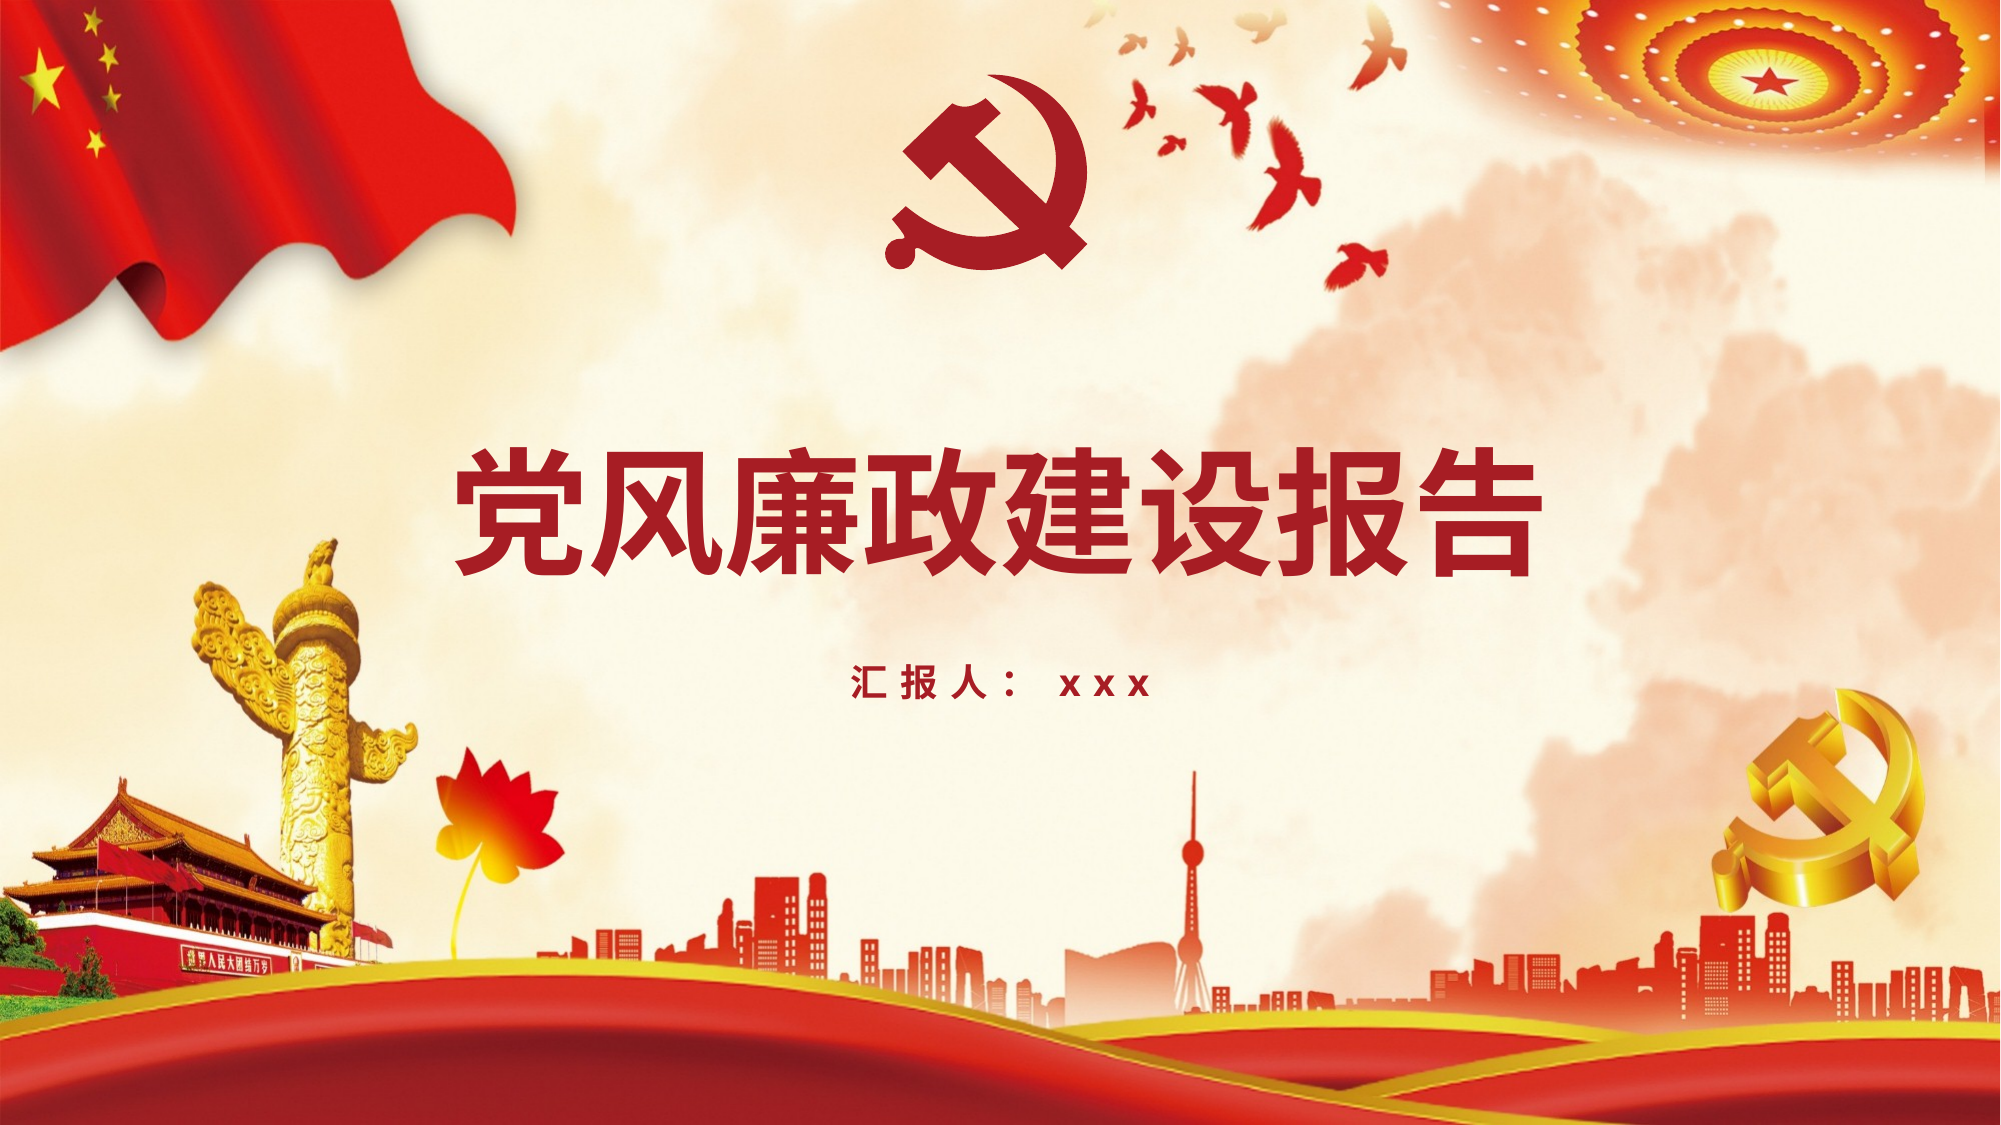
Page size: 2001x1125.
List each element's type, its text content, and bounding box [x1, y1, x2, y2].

picture [0, 0, 2001, 1125]
text_box 汇报人：xxx [835, 651, 1165, 712]
text_box 党风廉政建设报告 [251, 420, 1749, 600]
text_box [885, 74, 1088, 271]
